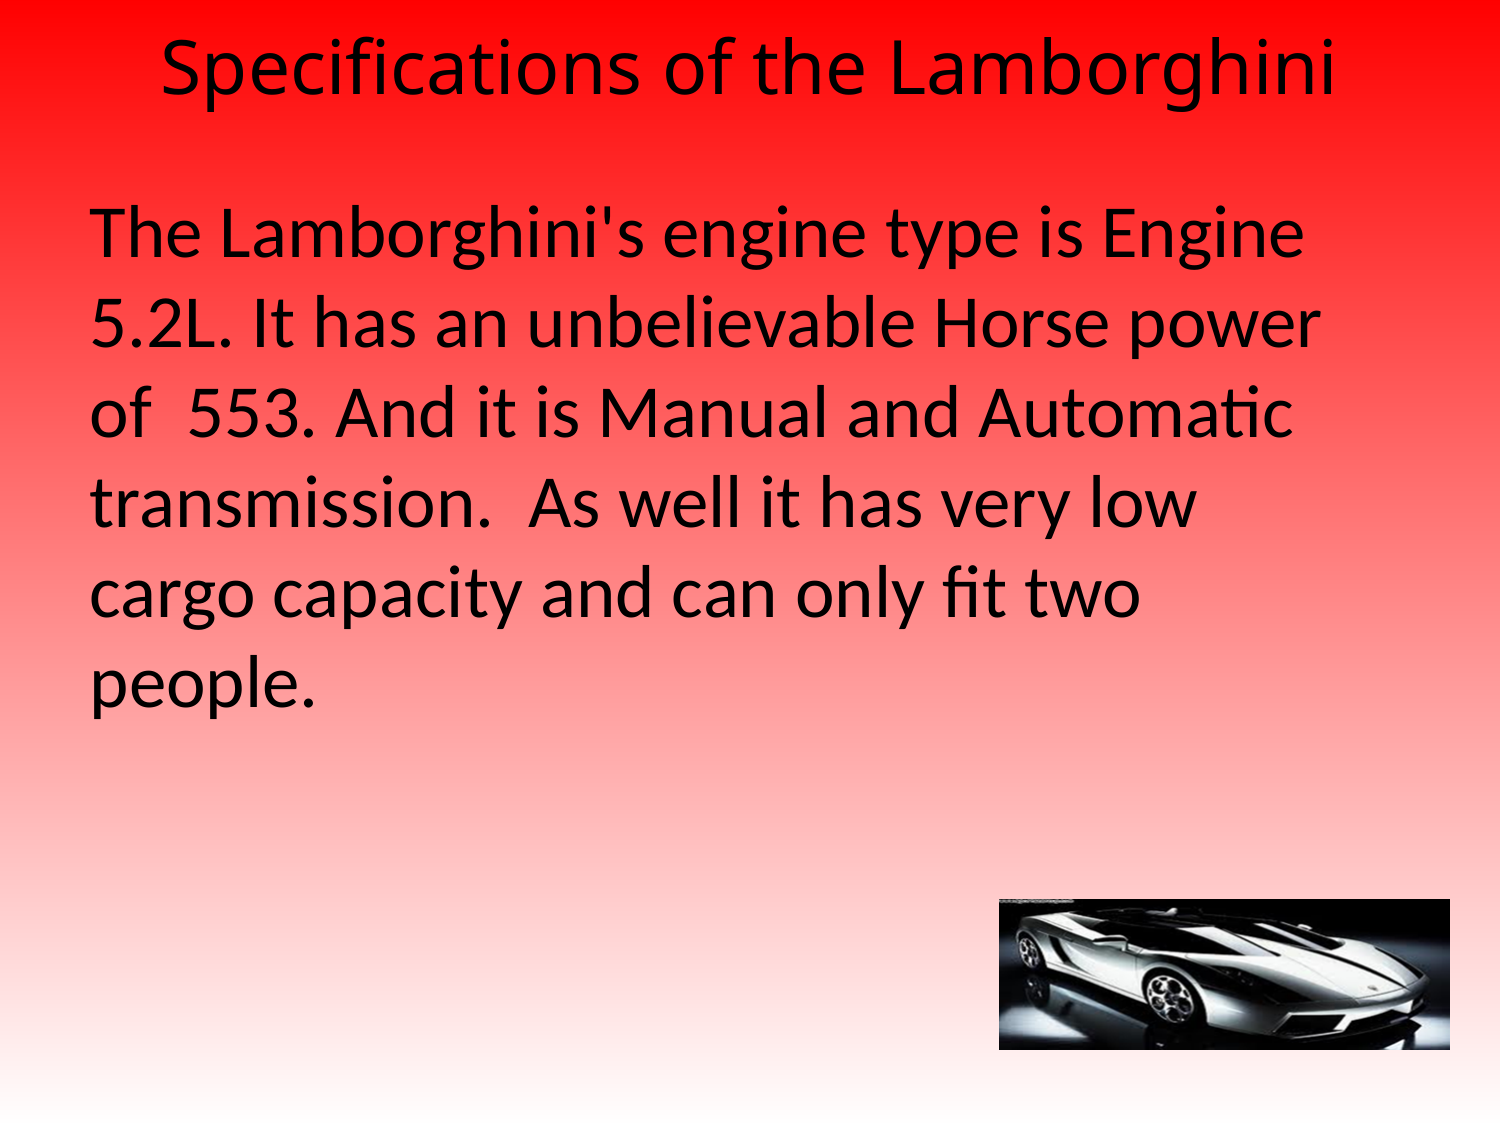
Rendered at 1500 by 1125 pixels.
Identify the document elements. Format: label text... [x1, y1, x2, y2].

text_box Specifications of the Lamborghini [12, 12, 1488, 118]
picture [999, 899, 1451, 1051]
text_box The Lamborghini's engine type is Engine 5.2L. It has an unbelievable Horse power of 553. And it is Manual and Automatic transmission. As well it has very low cargo capacity and can only fit two people. [75, 174, 1388, 730]
